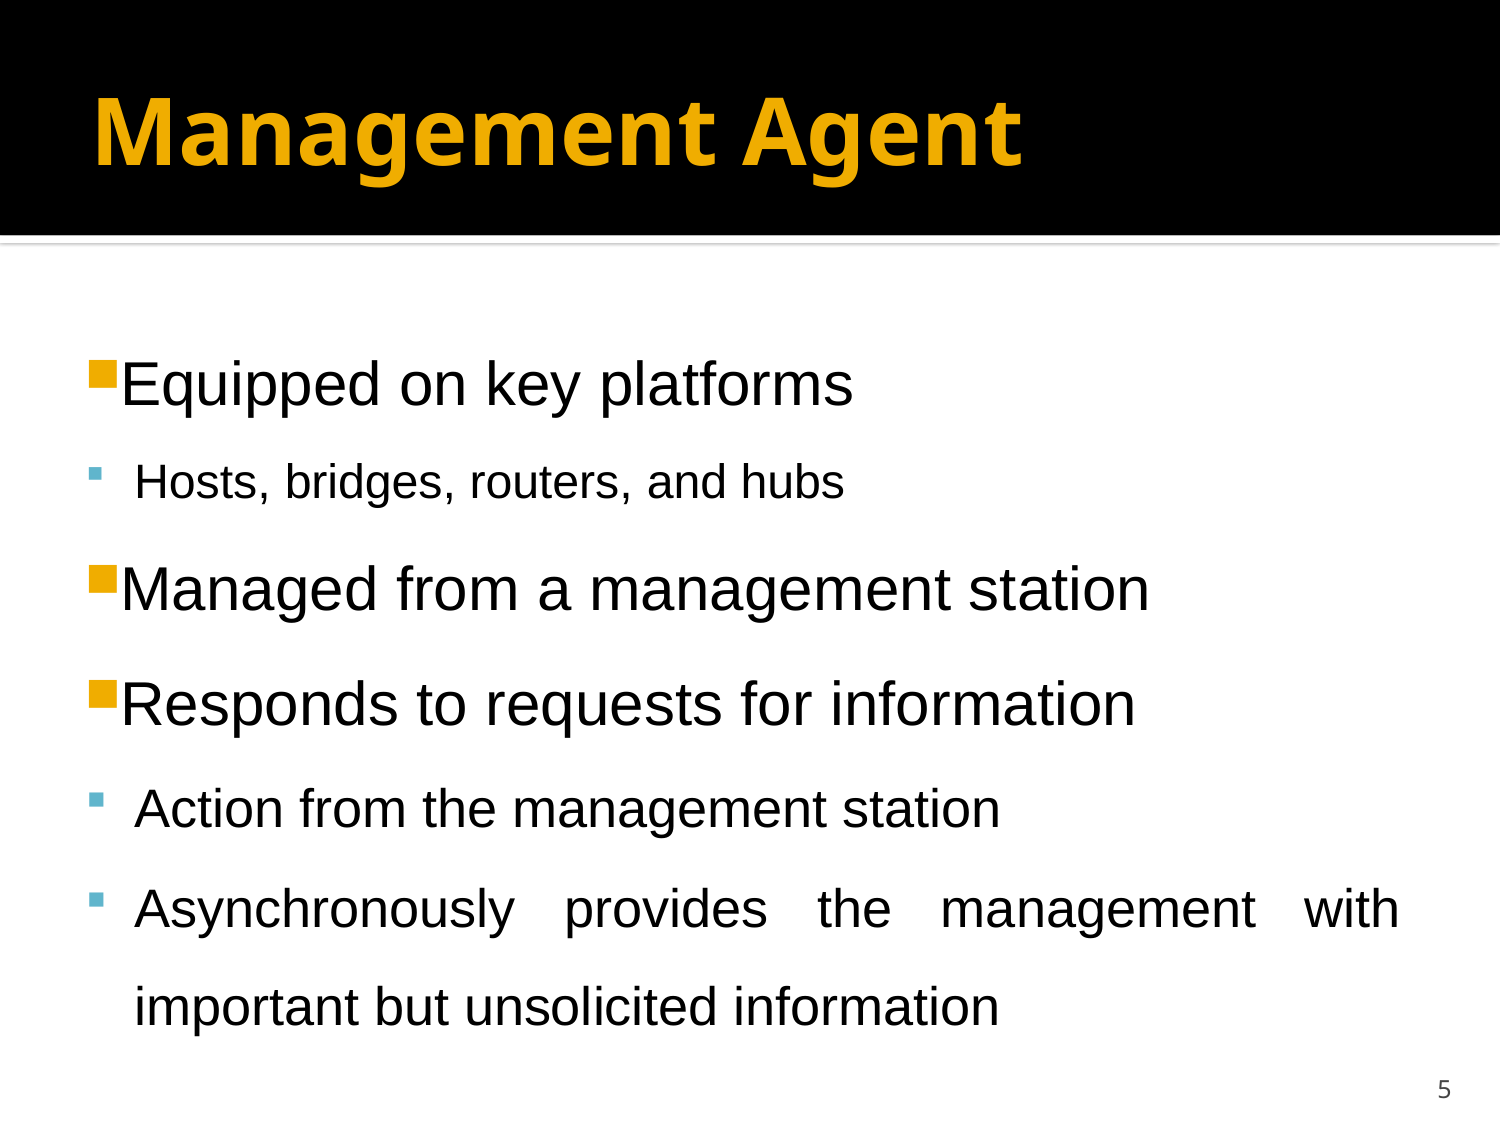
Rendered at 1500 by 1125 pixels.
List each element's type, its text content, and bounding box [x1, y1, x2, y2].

list Equipped on key platforms Hosts, bridges, routers, and hubs Managed from a management station Responds to requests for information Action from the management station Asynchronously provides the management with important but unsolicited information [75, 291, 1425, 1050]
slide_number 5 [1345, 1062, 1467, 1108]
title Management Agent [75, 25, 1425, 231]
